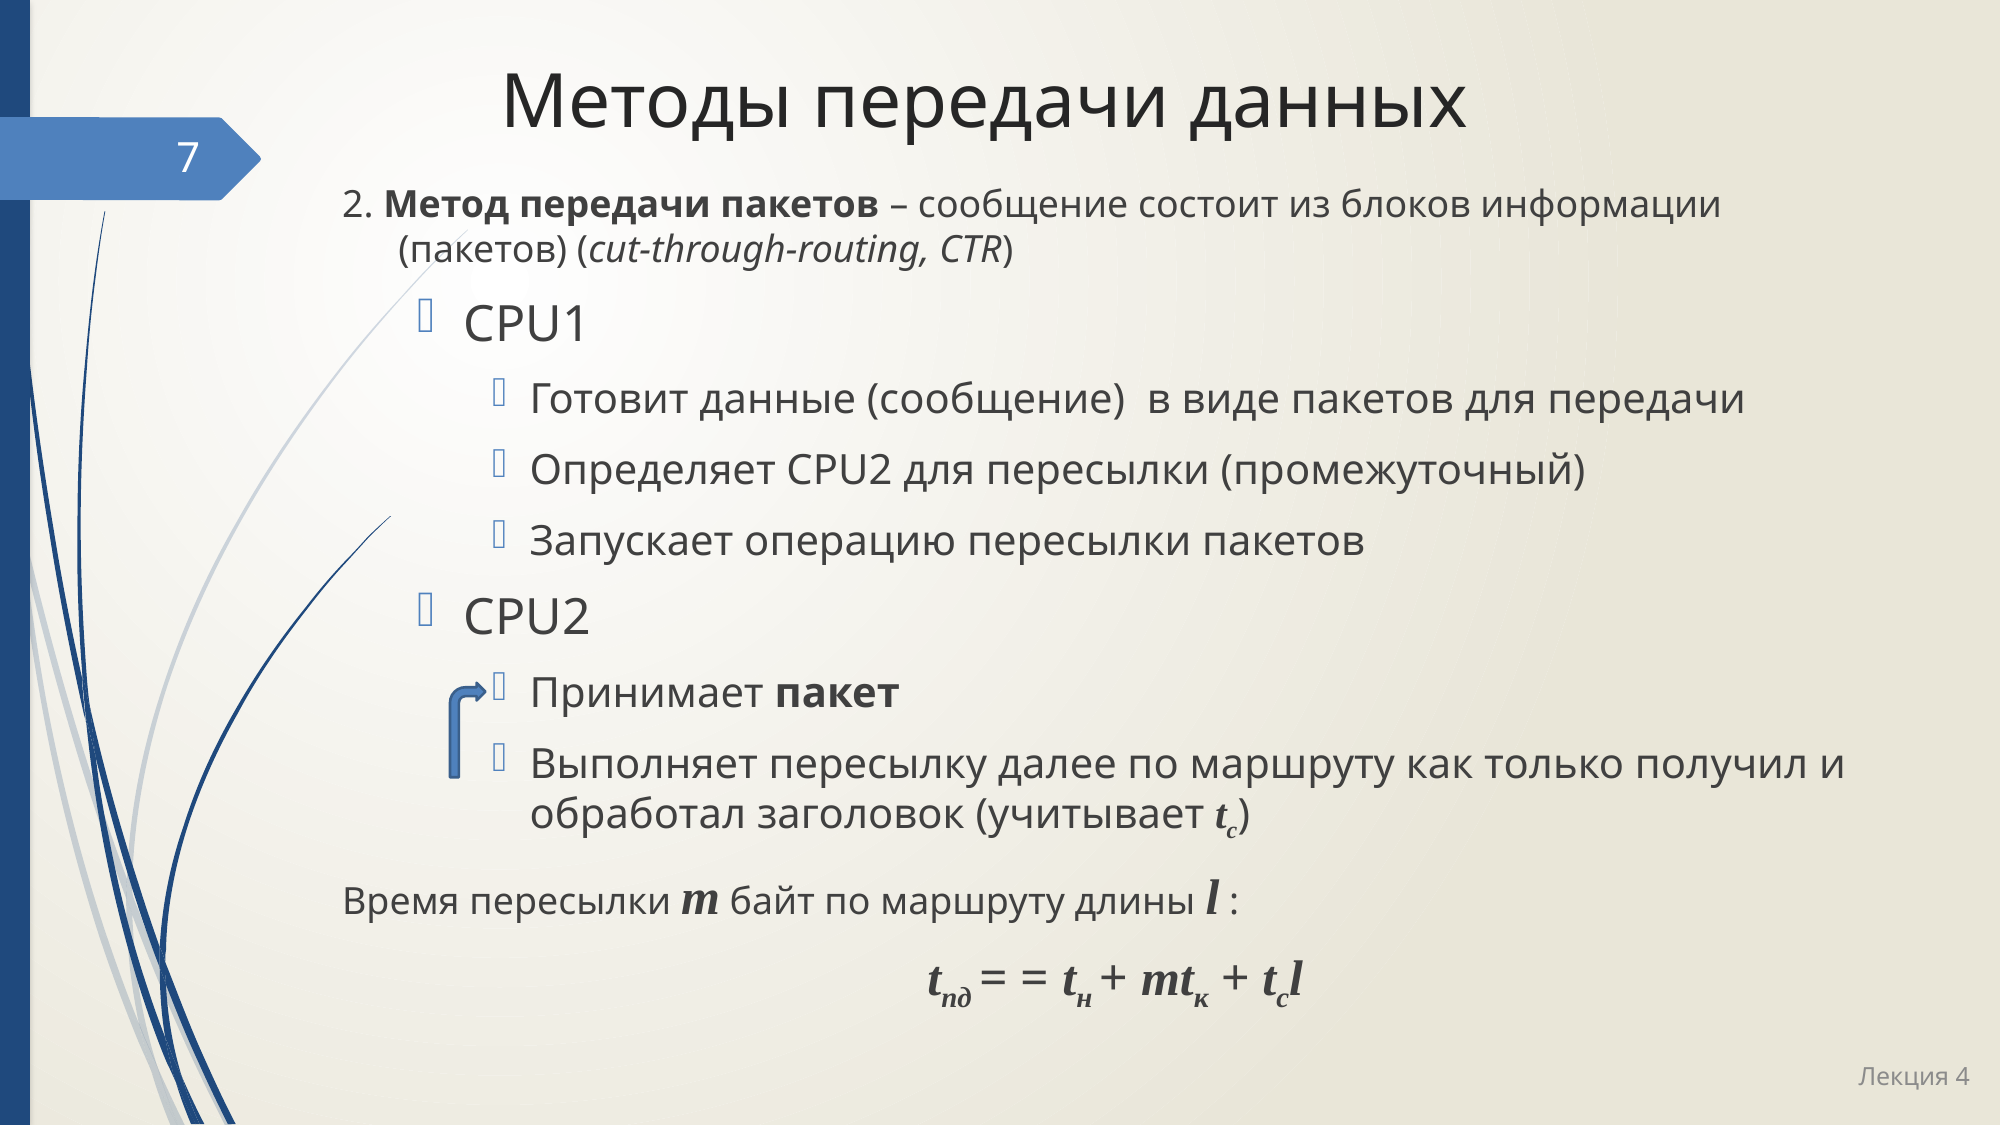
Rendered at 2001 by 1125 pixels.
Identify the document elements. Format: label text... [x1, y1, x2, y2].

list 2. Метод передачи пакетов – сообщение состоит из блоков информации (пакетов) (cut-through-routing, CTR) CPU1 Готовит данные (сообщение) в виде пакетов для передачи Определяет CPU2 для пересылки (промежуточный) Запускает операцию пересылки пакетов CPU2 Принимает пакет Выполняет пересылку далее по маршруту как только получил и обработал заголовок (учитывает tс) Время пересылки m байт по маршруту длины l : tпд = = tн + mtк + tсl [326, 172, 1904, 1025]
footer Лекция 4 [1843, 1036, 2000, 1115]
text_box [448, 681, 487, 779]
slide_number 7 [87, 129, 216, 190]
title Методы передачи данных [485, 45, 1716, 161]
